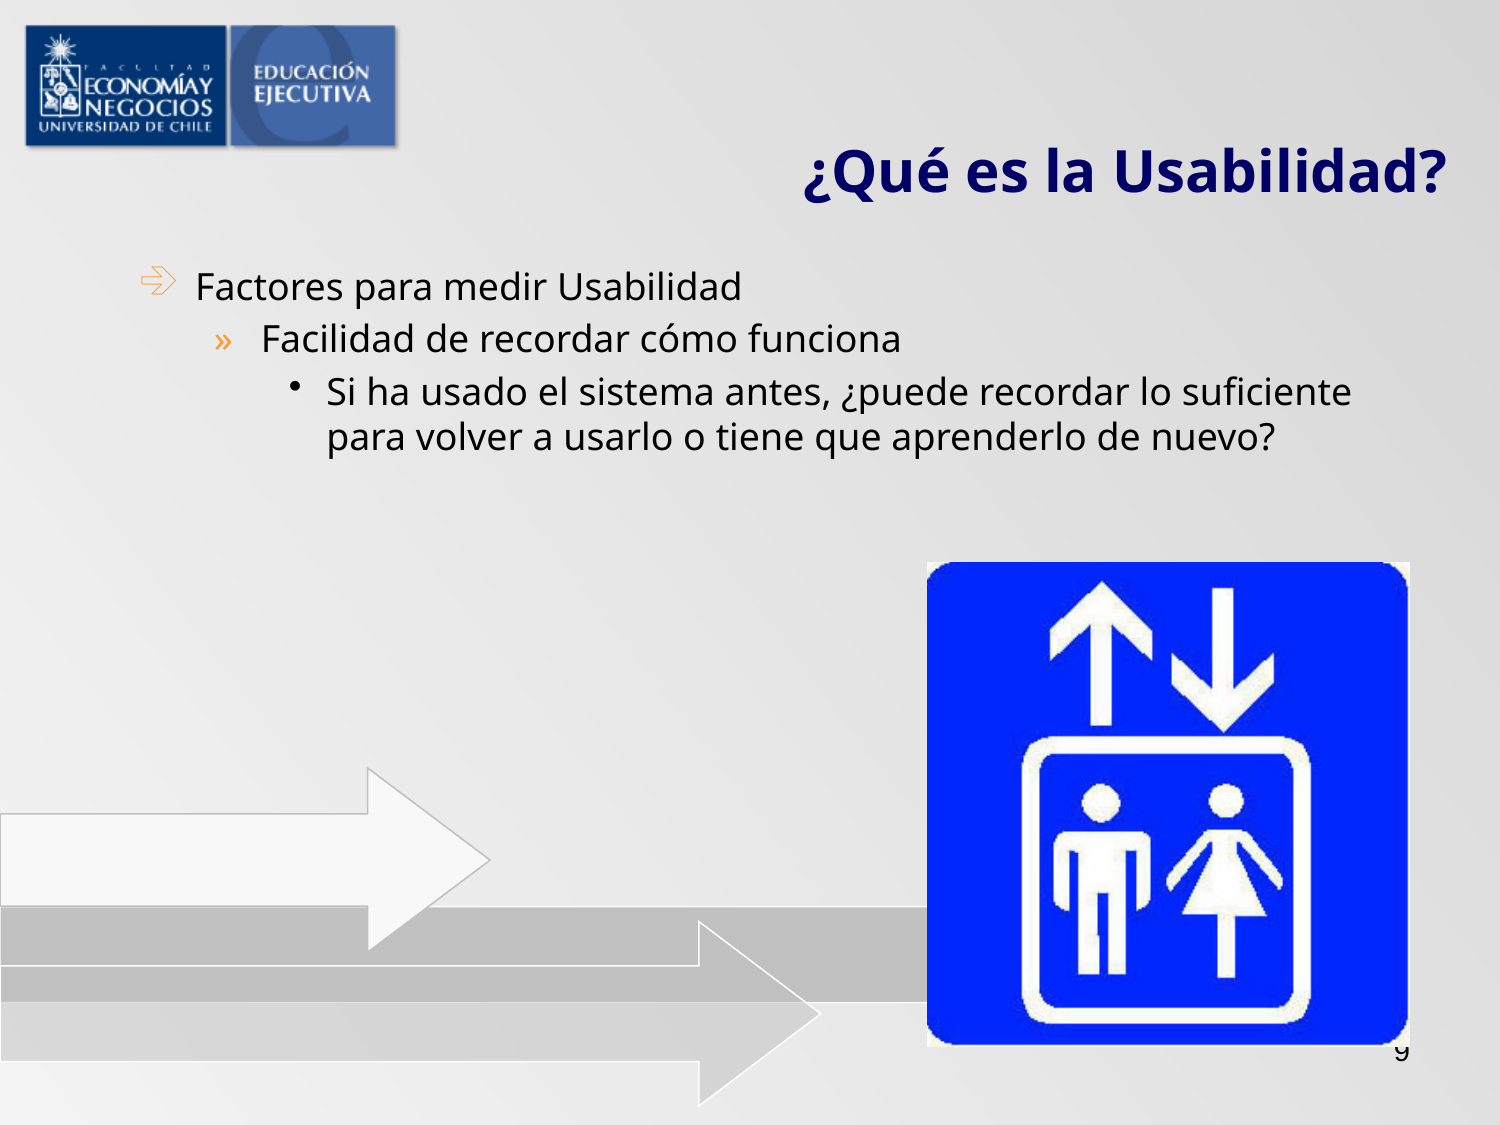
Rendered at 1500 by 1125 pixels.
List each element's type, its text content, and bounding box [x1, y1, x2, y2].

list Factores para medir Usabilidad Facilidad de recordar cómo funciona Si ha usado el sistema antes, ¿puede recordar lo suficiente para volver a usarlo o tiene que aprenderlo de nuevo? [123, 255, 1425, 969]
slide_number 9 [1074, 1024, 1426, 1103]
title ¿Qué es la Usabilidad? [162, 74, 1463, 263]
picture [0, 0, 1500, 1125]
